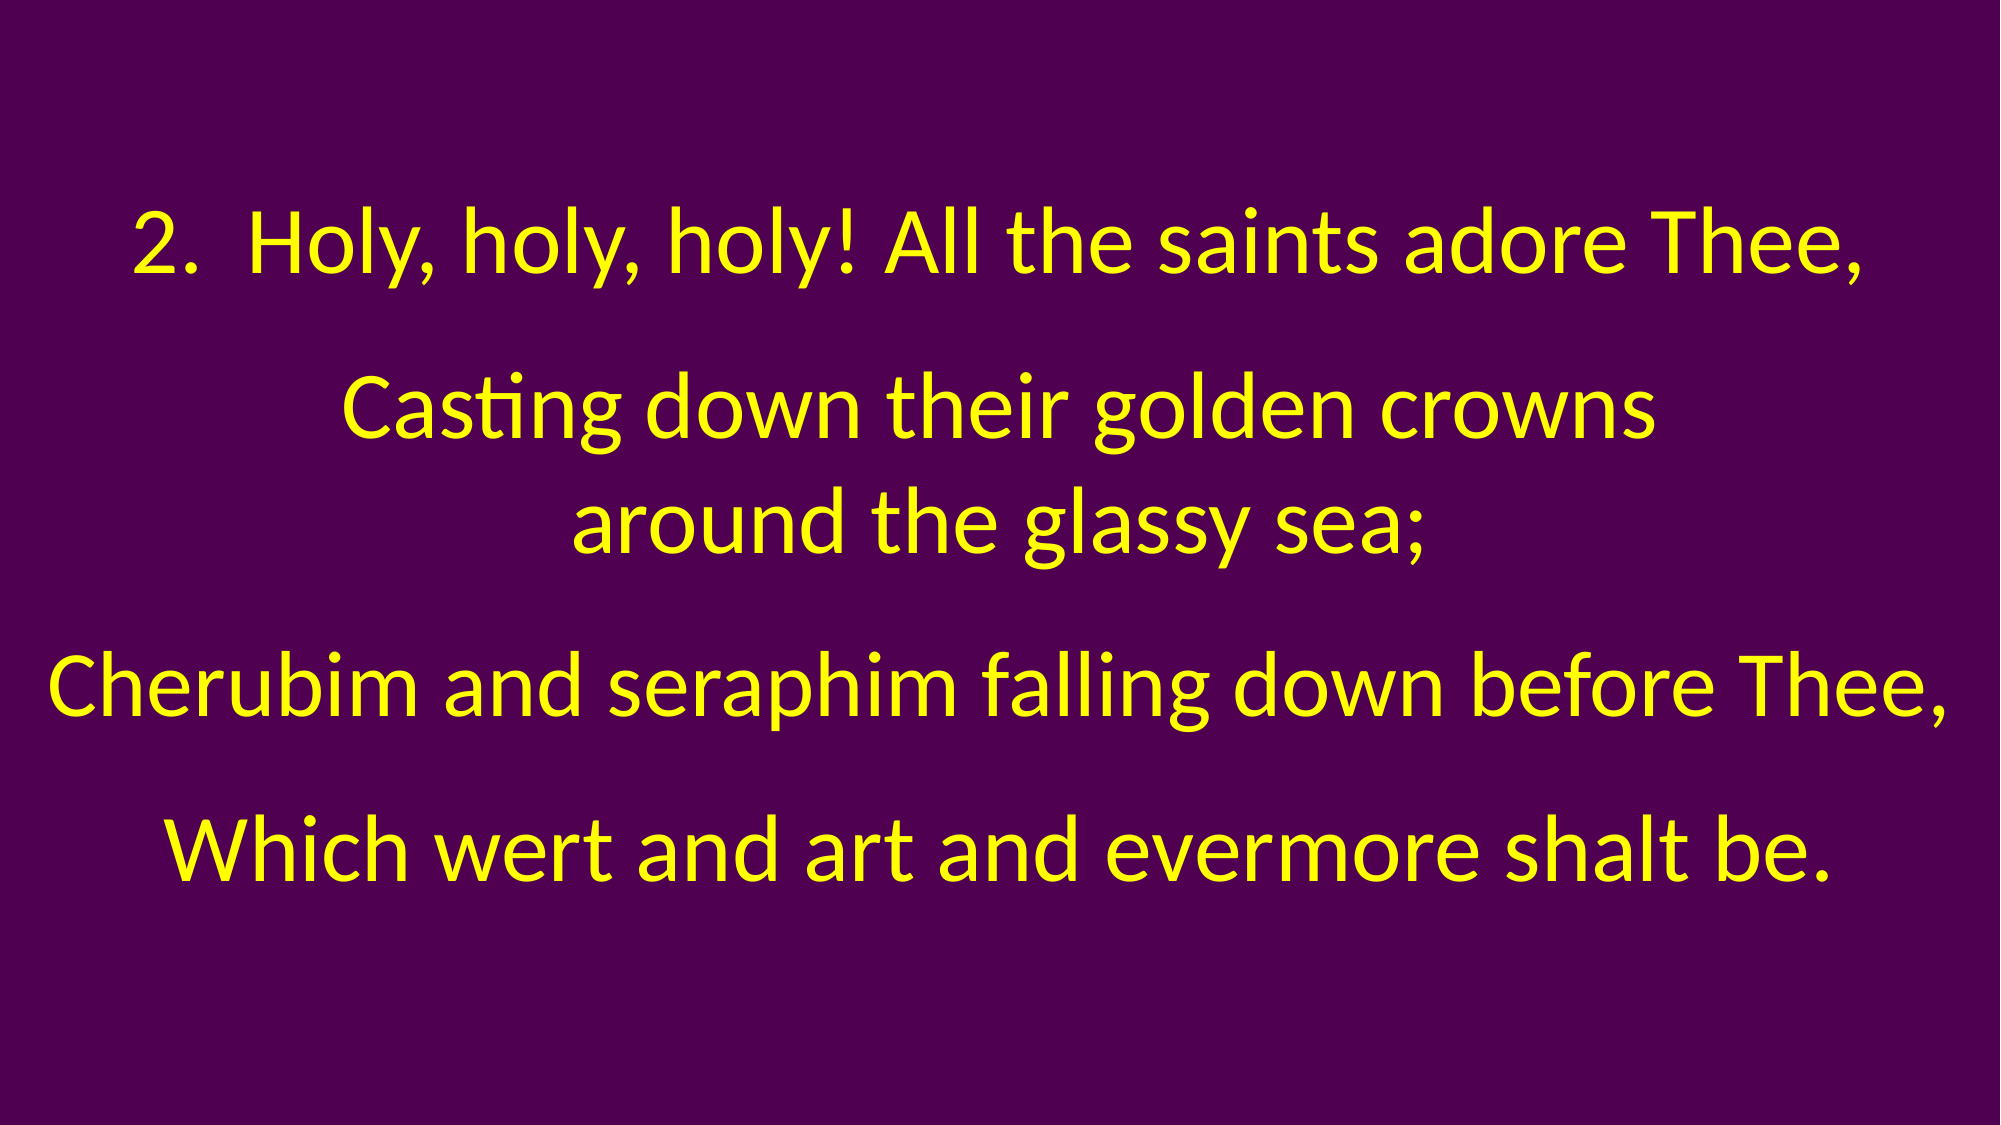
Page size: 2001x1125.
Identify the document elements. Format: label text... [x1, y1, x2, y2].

text_box 2. Holy, holy, holy! All the saints adore Thee, Casting down their golden crowns around the glassy sea; Cherubim and seraphim falling down before Thee, Which wert and art and evermore shalt be. [0, 170, 2000, 908]
